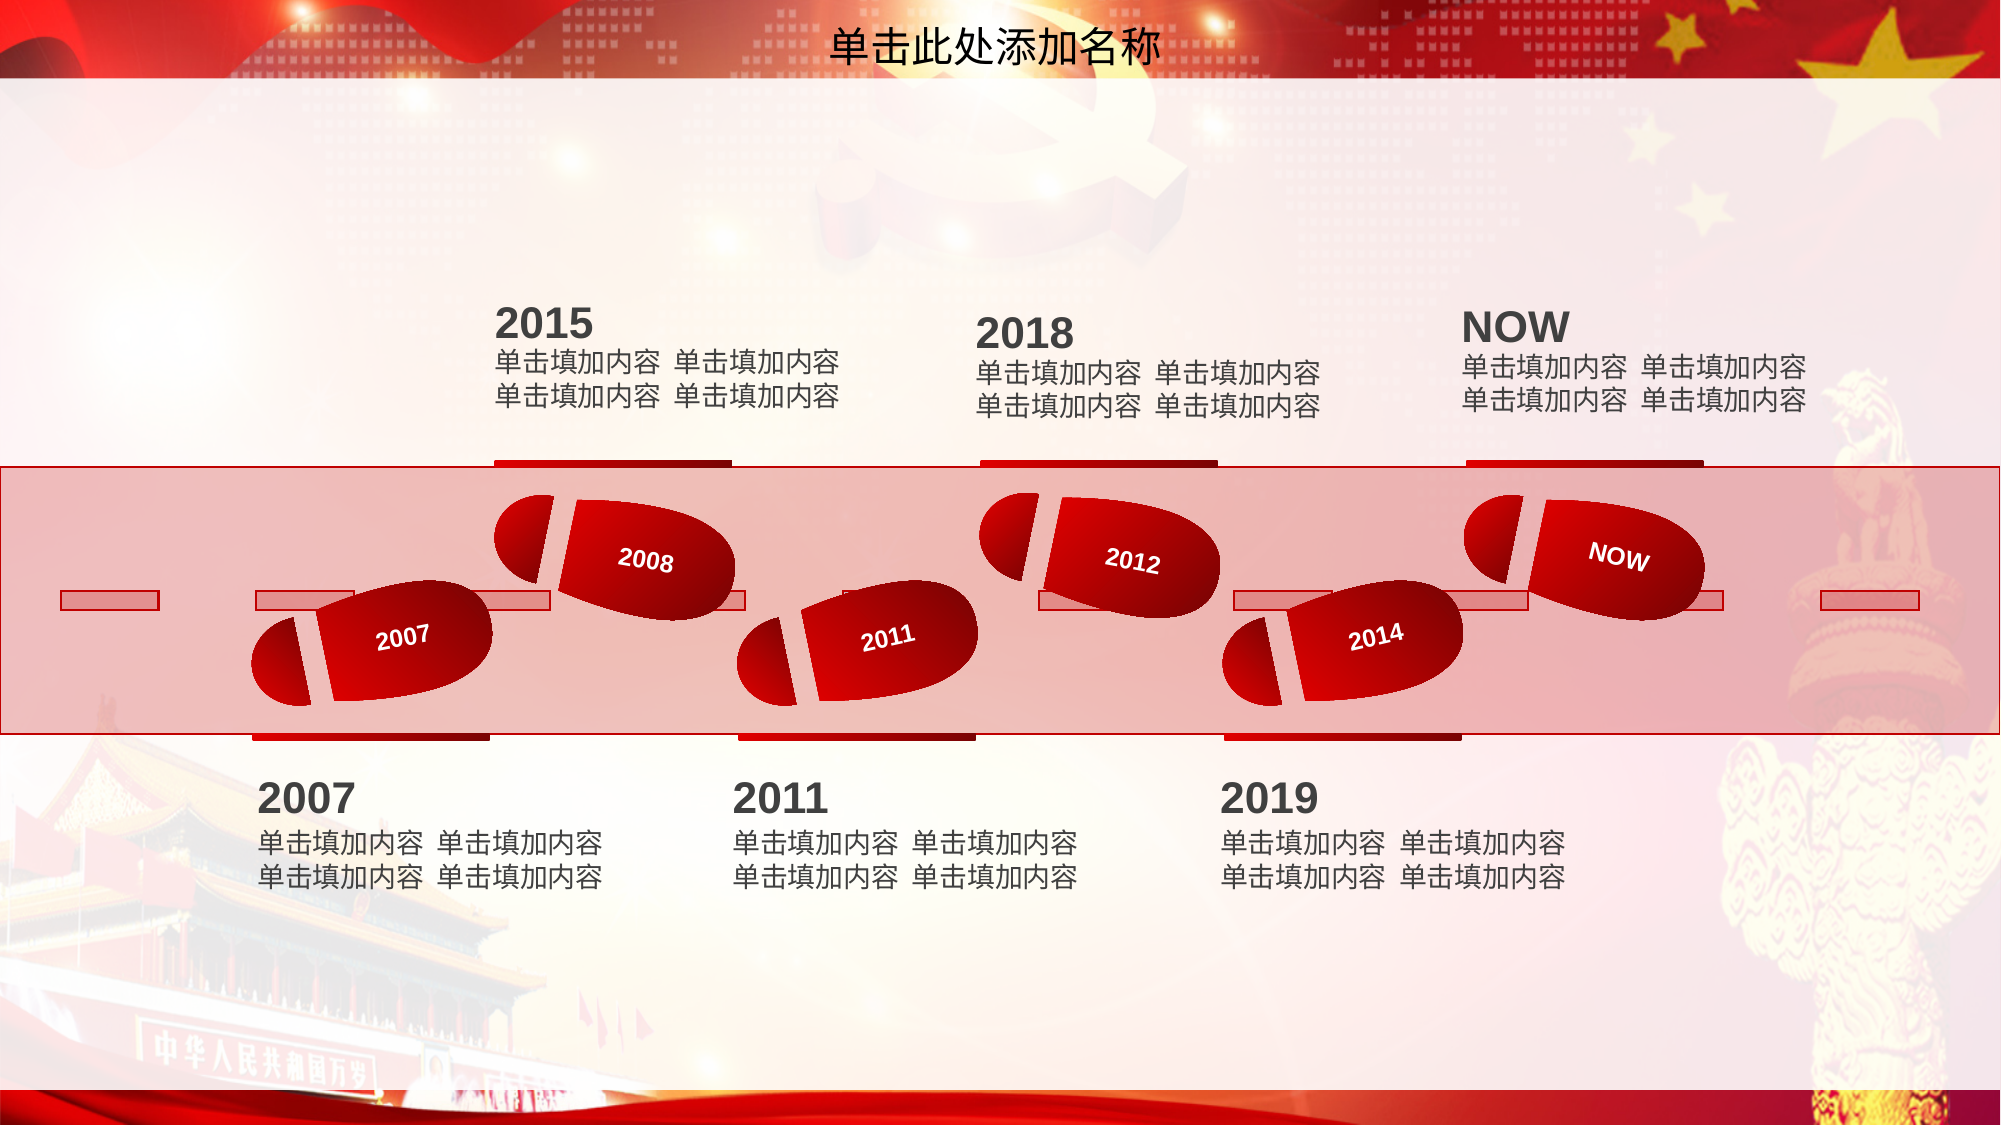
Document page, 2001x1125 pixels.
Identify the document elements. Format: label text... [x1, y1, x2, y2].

text_box 2015 [494, 293, 891, 348]
text_box [0, 77, 2000, 466]
text_box 单击填加内容 单击填加内容 单击填加内容 单击填加内容 [975, 358, 1372, 423]
text_box [0, 735, 2000, 1091]
text_box [252, 734, 490, 741]
text_box 单击填加内容 单击填加内容 单击填加内容 单击填加内容 [257, 825, 654, 893]
text_box 2019 [1220, 768, 1617, 823]
text_box 单击填加内容 单击填加内容 单击填加内容 单击填加内容 [732, 825, 1129, 893]
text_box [737, 580, 978, 706]
text_box 单击填加内容 单击填加内容 单击填加内容 单击填加内容 [1220, 825, 1617, 893]
text_box 单击填加内容 单击填加内容 单击填加内容 单击填加内容 [494, 348, 891, 412]
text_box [1464, 495, 1705, 621]
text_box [979, 493, 1220, 618]
text_box 单击此处添加名称 [753, 12, 1238, 78]
text_box 2018 [975, 303, 1372, 358]
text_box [494, 495, 735, 621]
text_box 2007 [257, 768, 654, 823]
picture [0, 0, 2001, 1125]
text_box 2011 [732, 768, 1129, 823]
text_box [1222, 580, 1463, 706]
text_box [494, 460, 732, 467]
text_box 单击填加内容 单击填加内容 单击填加内容 单击填加内容 [1461, 352, 1858, 417]
text_box NOW [1461, 298, 1858, 352]
text_box [980, 460, 1218, 467]
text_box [251, 580, 493, 706]
text_box [1466, 460, 1704, 467]
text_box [0, 467, 2000, 734]
text_box [1224, 734, 1462, 741]
text_box [738, 734, 976, 741]
